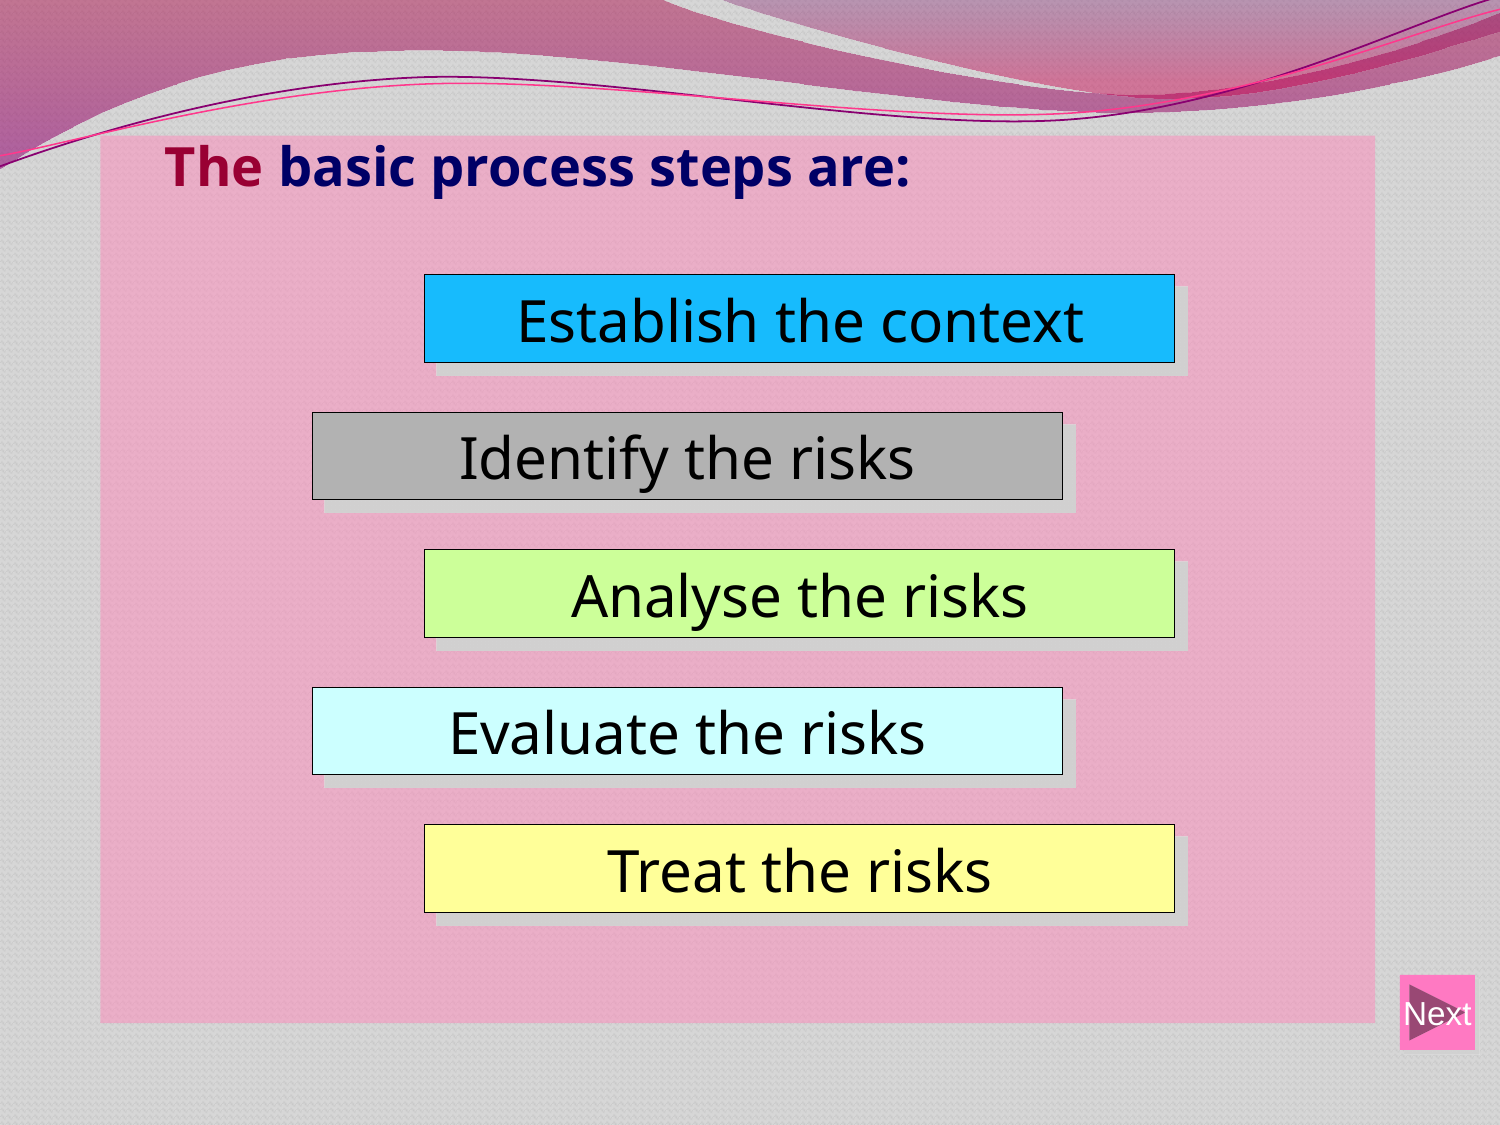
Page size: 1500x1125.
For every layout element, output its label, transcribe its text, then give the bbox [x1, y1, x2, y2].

text_box [112, 624, 1363, 950]
text_box Establish the context [424, 274, 1175, 363]
text_box [100, 135, 1376, 1024]
list The basic process steps are: [150, 125, 1288, 250]
text_box Evaluate the risks [312, 687, 1063, 775]
text_box Treat the risks [424, 824, 1175, 913]
text_box Identify the risks [312, 412, 1063, 500]
text_box Next [1399, 974, 1475, 1050]
text_box Analyse the risks [424, 549, 1175, 638]
